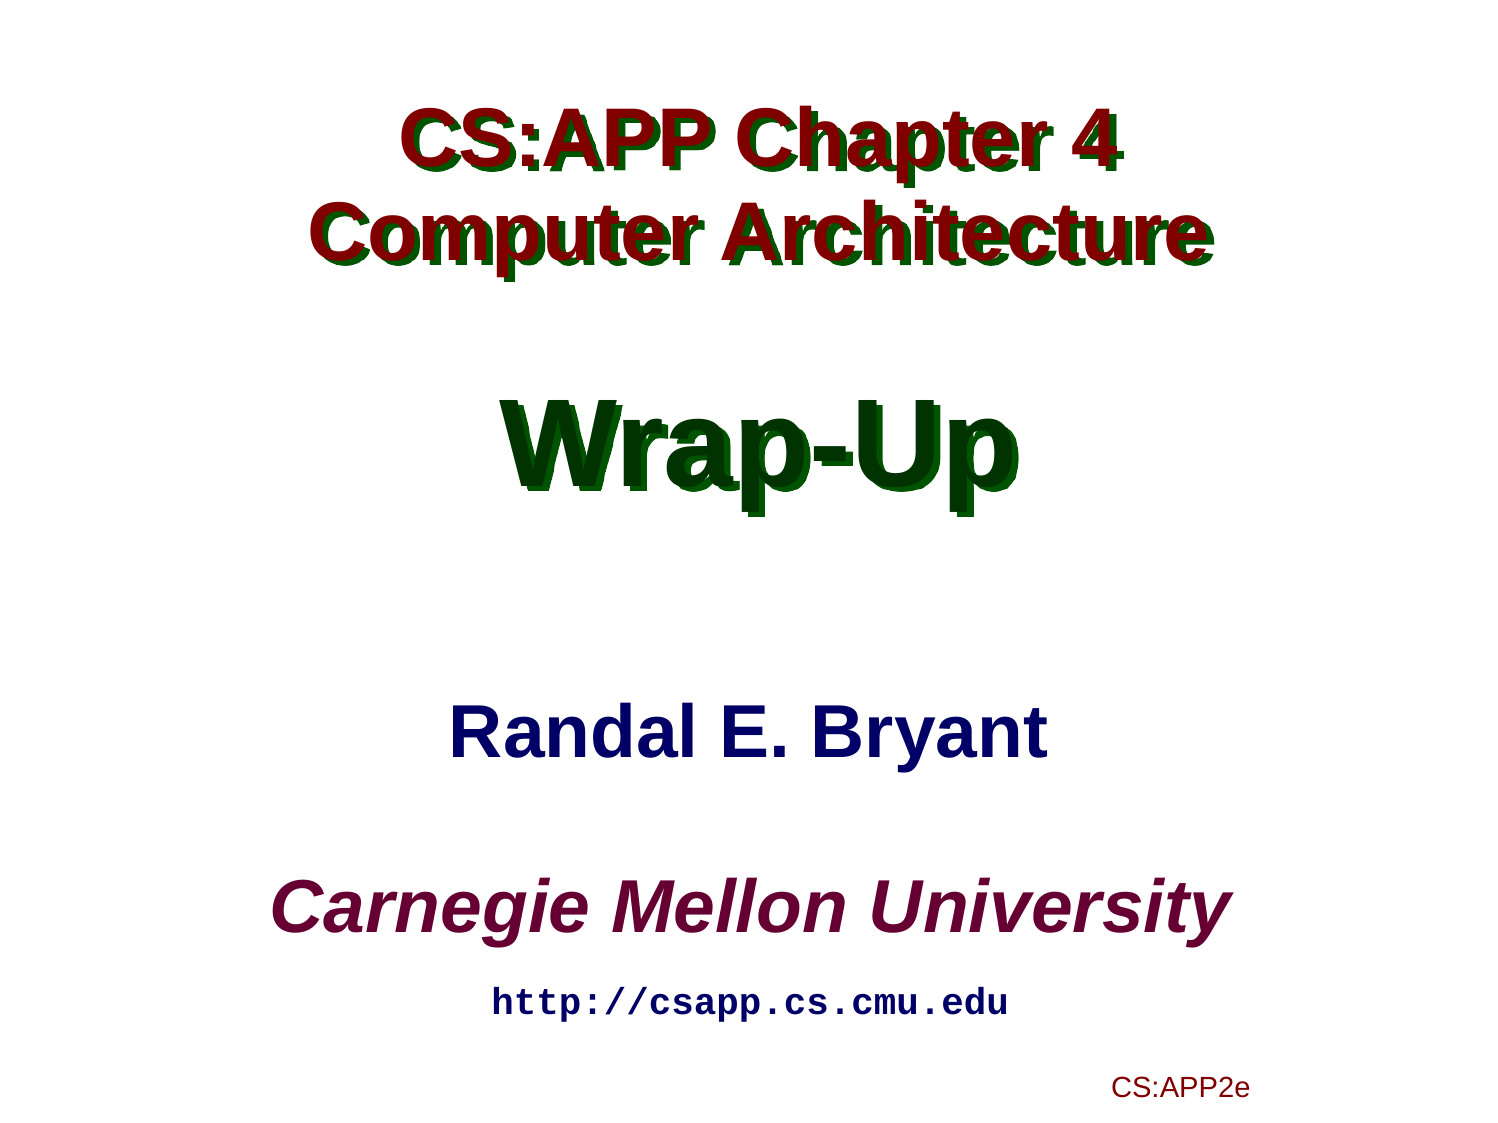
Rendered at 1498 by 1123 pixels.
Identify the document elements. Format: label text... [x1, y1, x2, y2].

text_box CS:APP Chapter 4 Computer Architecture Wrap-Up [296, 87, 1221, 519]
text_box Randal E. Bryant [438, 691, 1060, 777]
text_box Carnegie Mellon University [259, 860, 1243, 955]
text_box CS:APP2e [1100, 1068, 1262, 1109]
text_box http://csapp.cs.cmu.edu [476, 974, 1024, 1030]
